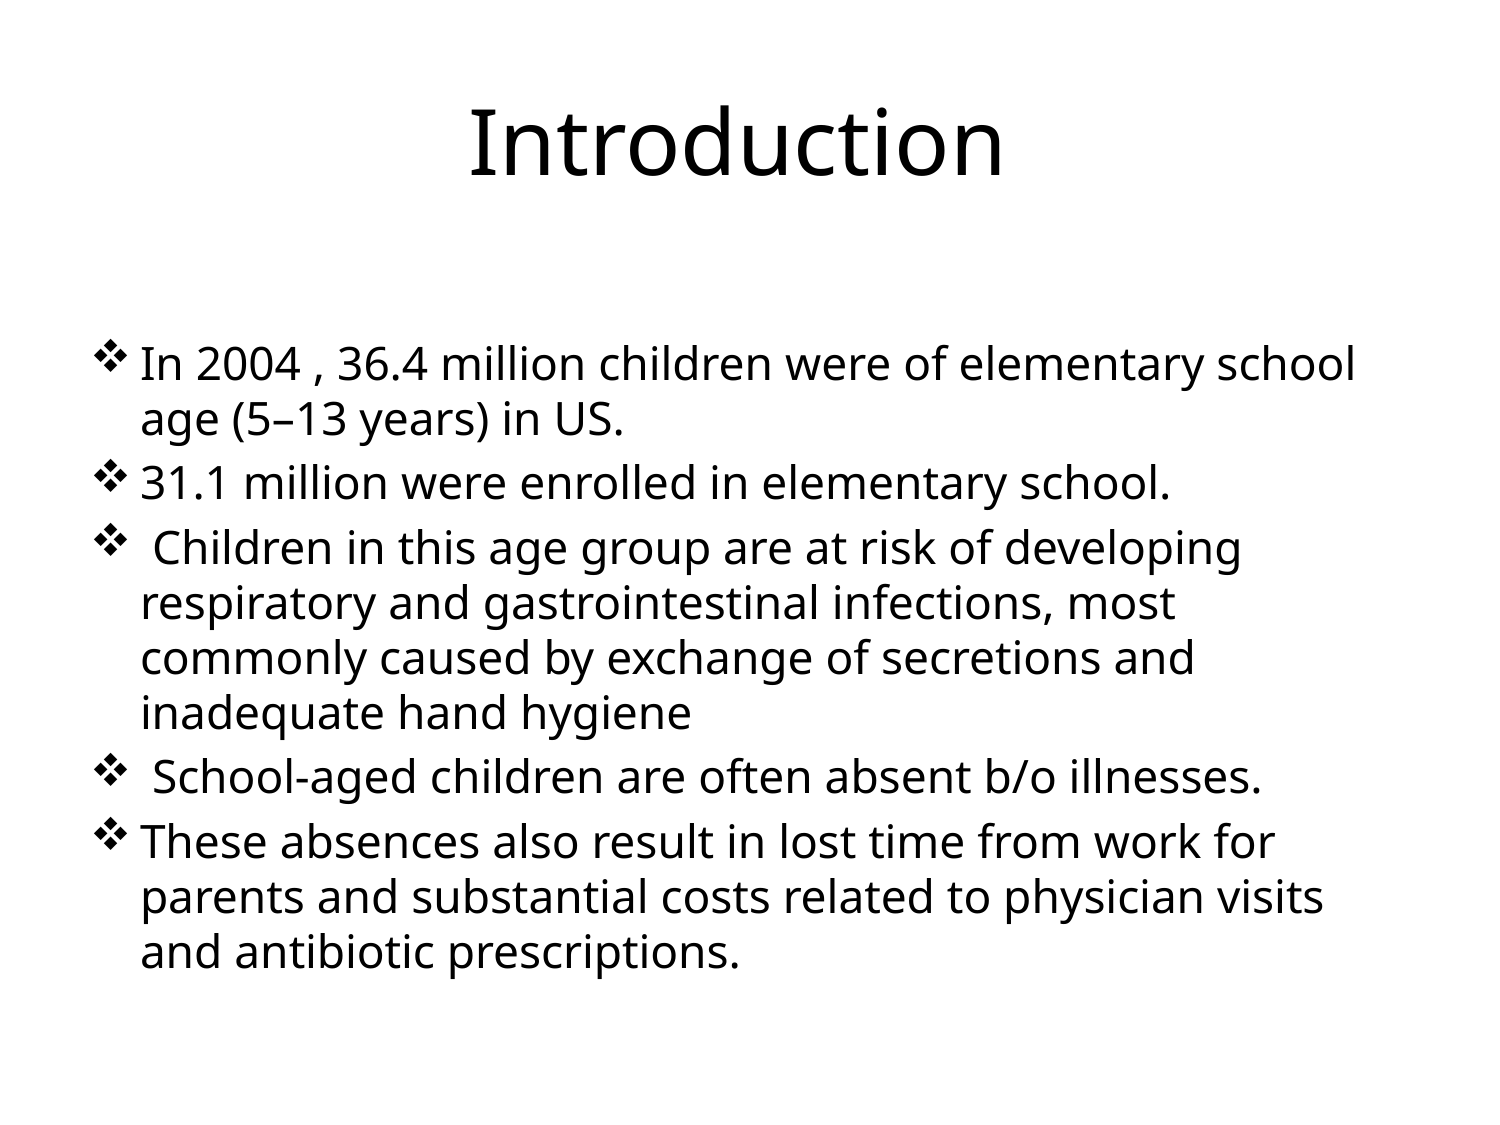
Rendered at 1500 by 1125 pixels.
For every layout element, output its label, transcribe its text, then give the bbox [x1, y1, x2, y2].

title Introduction [75, 45, 1425, 233]
list In 2004 , 36.4 million children were of elementary school age (5–13 years) in US. 31.1 million were enrolled in elementary school. Children in this age group are at risk of developing respiratory and gastrointestinal infections, most commonly caused by exchange of secretions and inadequate hand hygiene School-aged children are often absent b/o illnesses. These absences also result in lost time from work for parents and substantial costs related to physician visits and antibiotic prescriptions. [75, 262, 1425, 1005]
